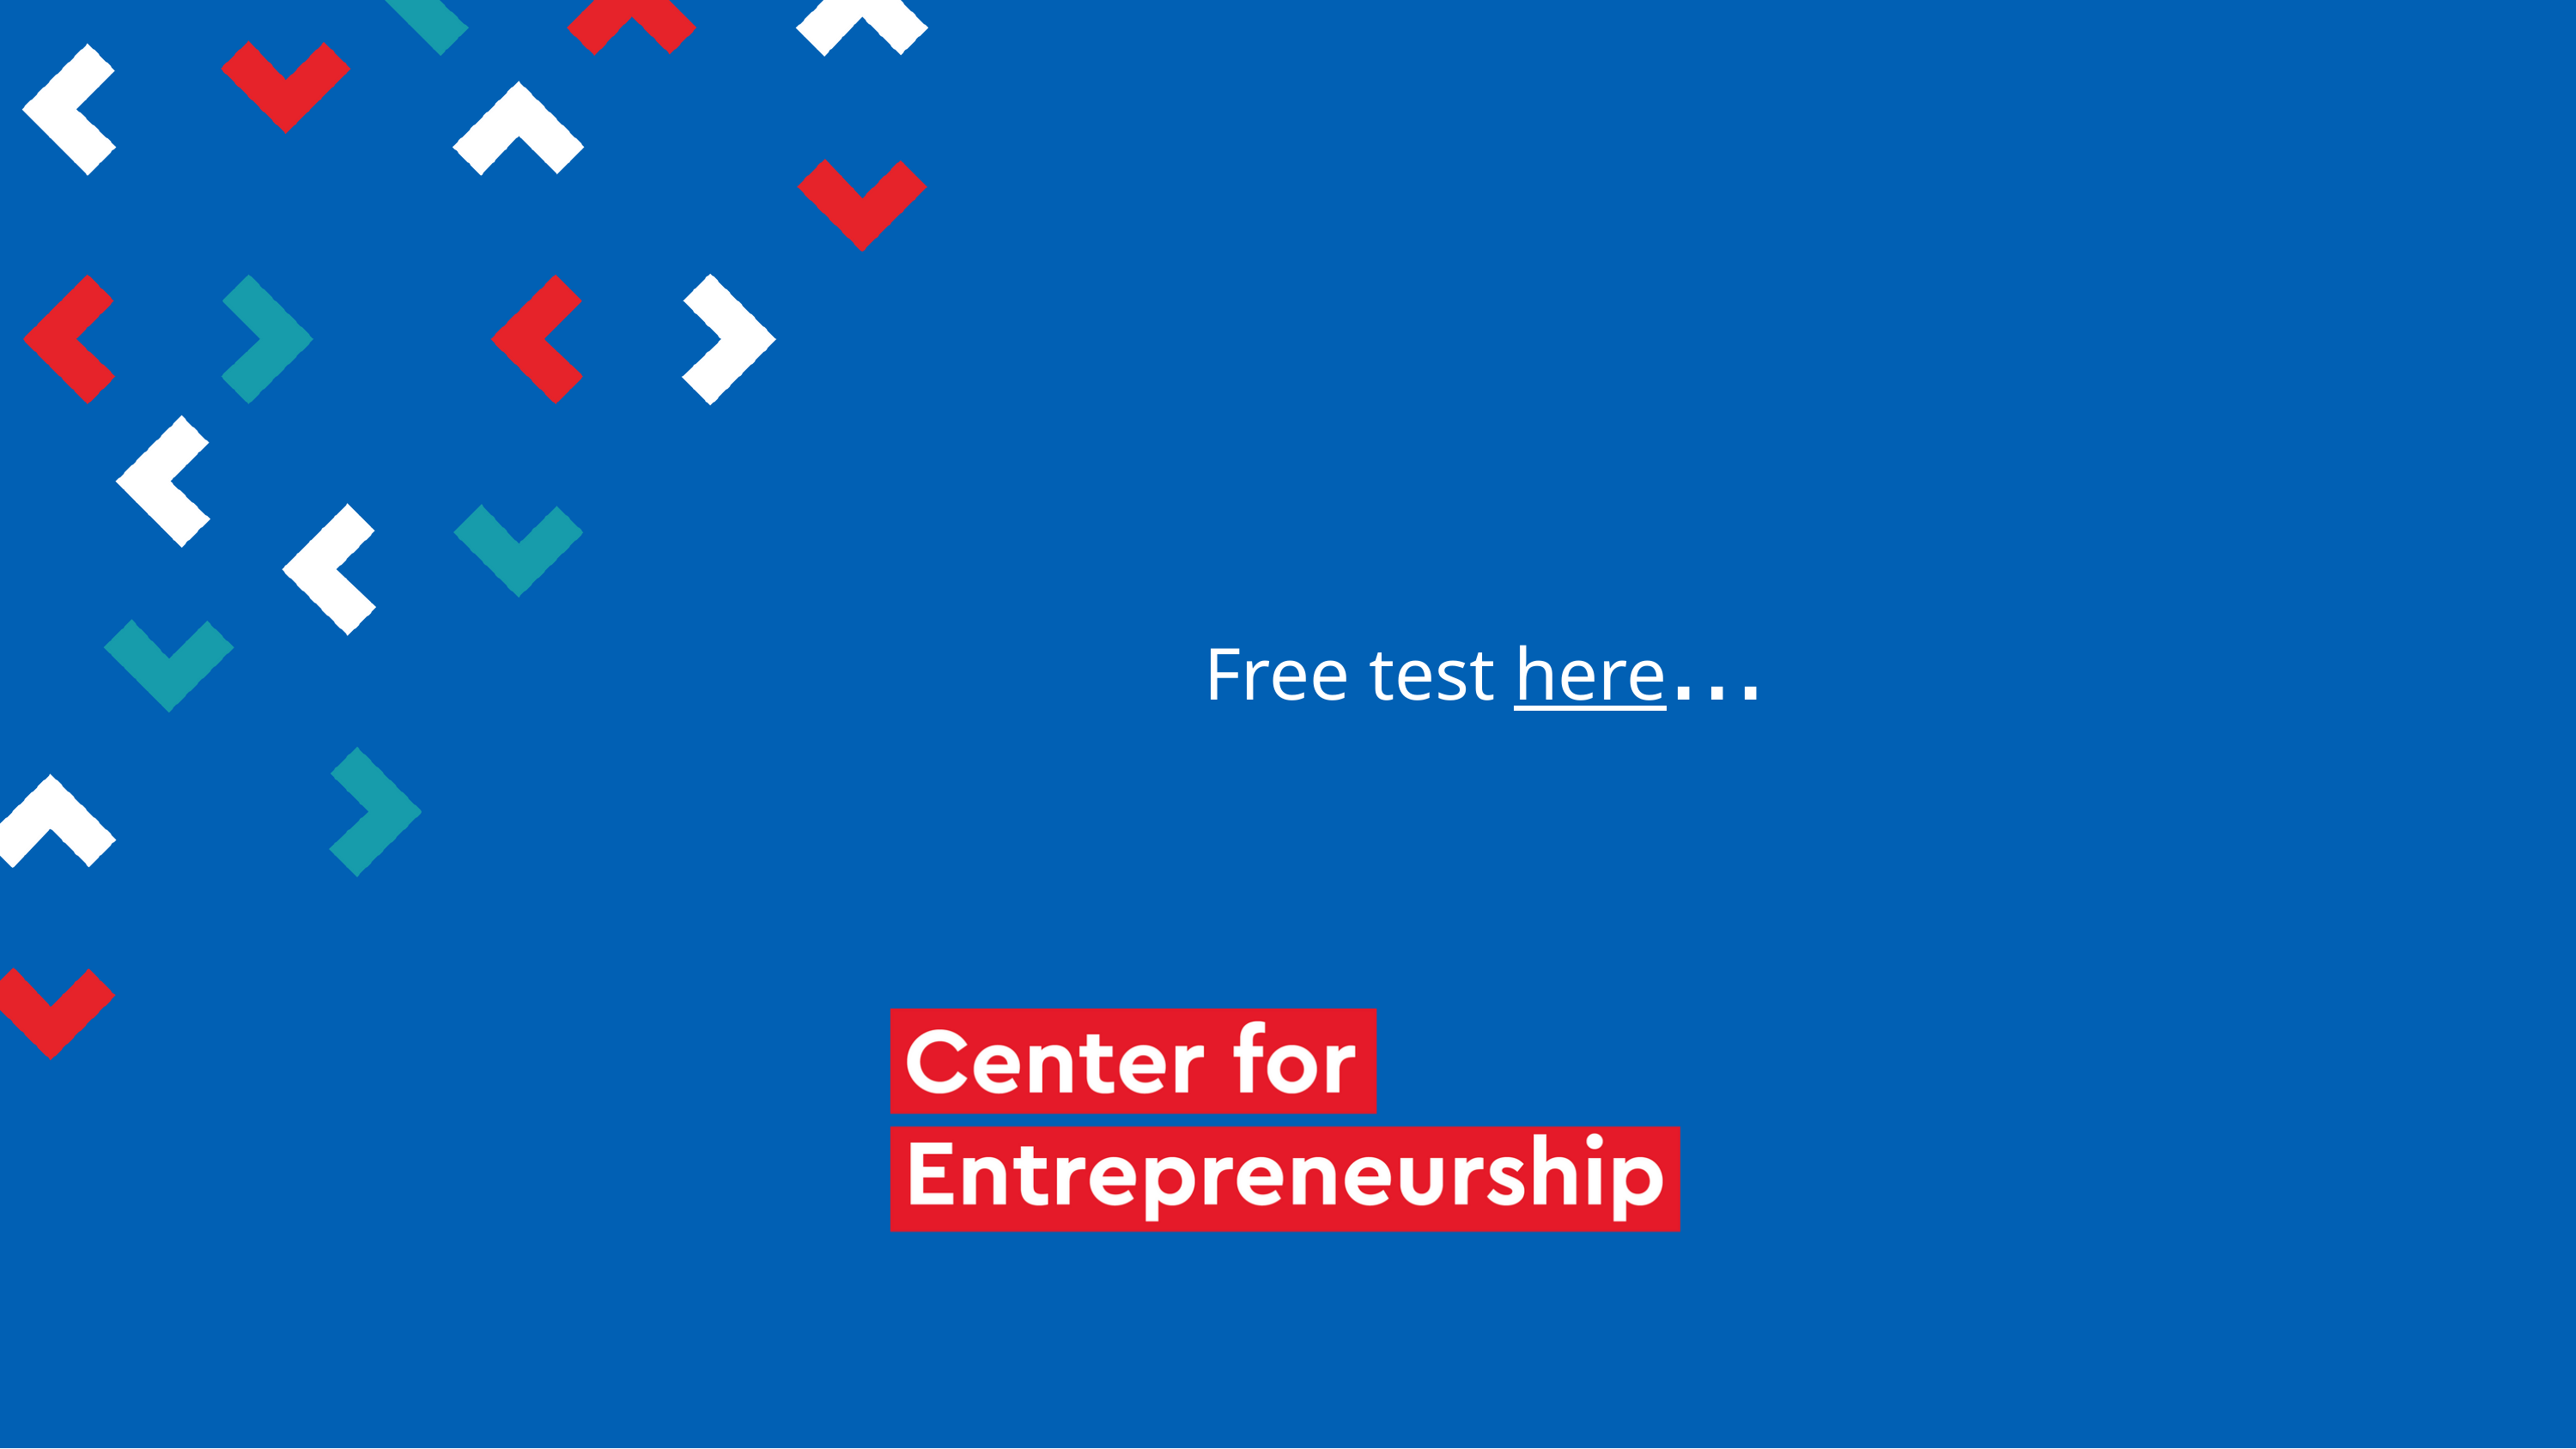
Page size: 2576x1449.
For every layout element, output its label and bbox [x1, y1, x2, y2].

text_box [0, 0, 2576, 1449]
